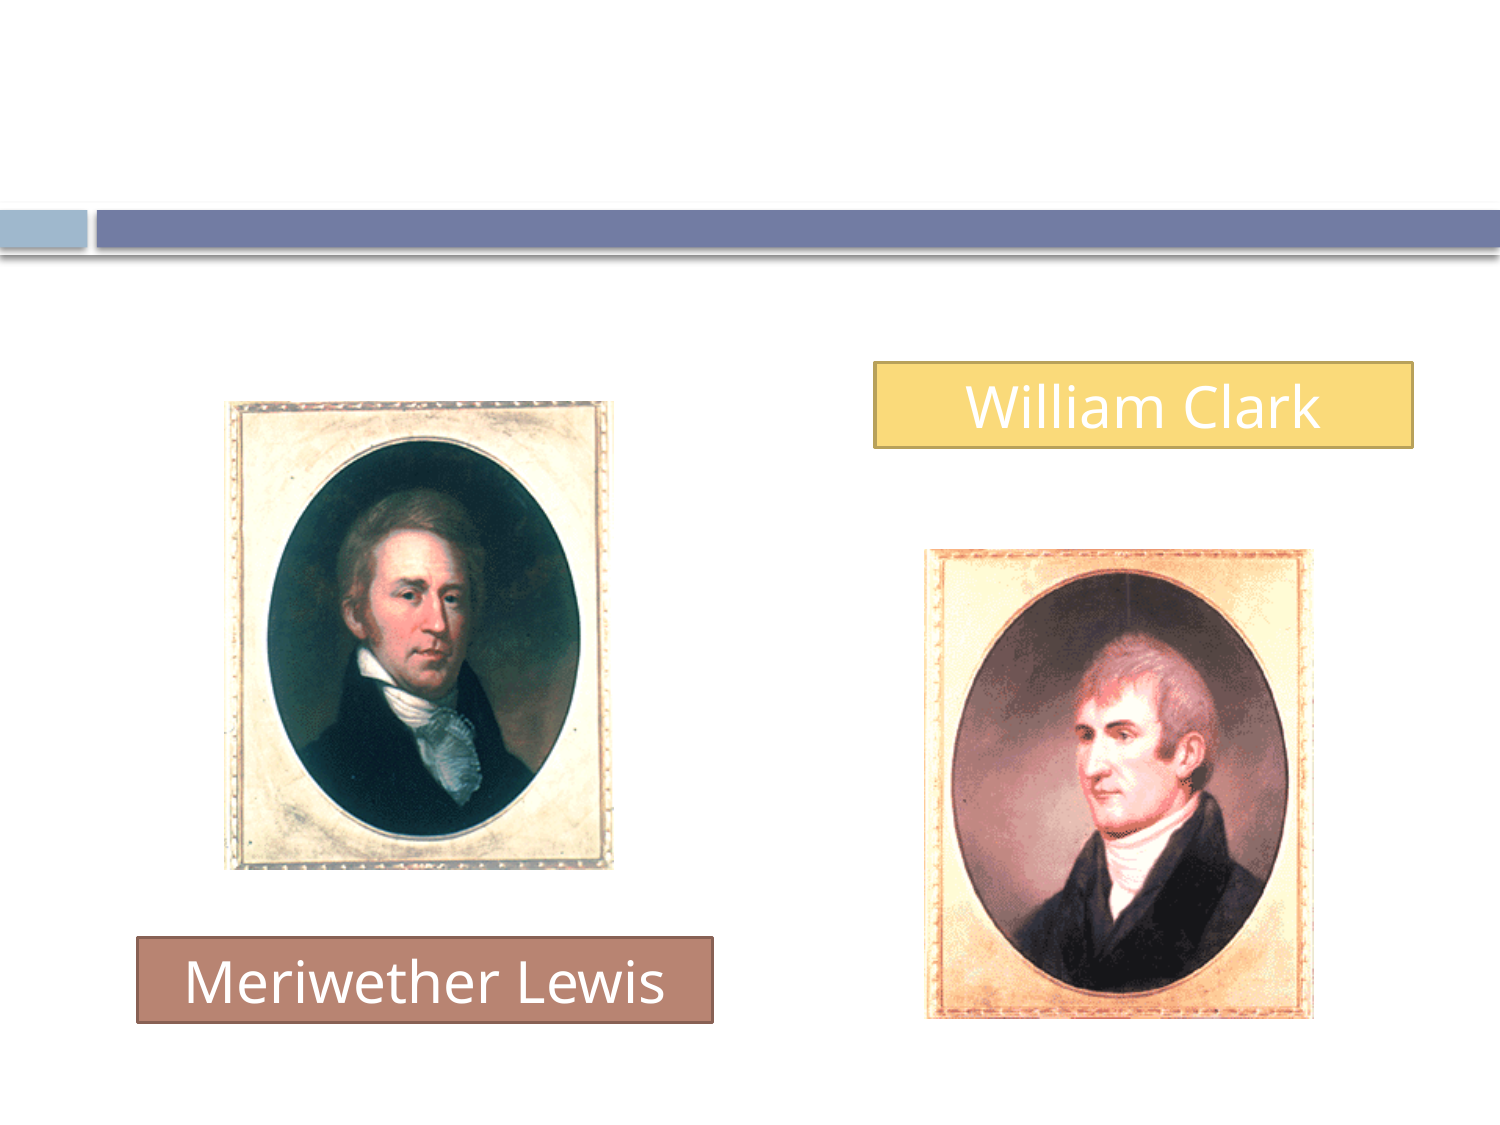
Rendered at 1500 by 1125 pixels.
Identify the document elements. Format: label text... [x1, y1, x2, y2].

text_box William Clark [873, 361, 1414, 449]
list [924, 549, 1315, 1019]
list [223, 400, 614, 871]
text_box Meriwether Lewis [136, 936, 714, 1024]
